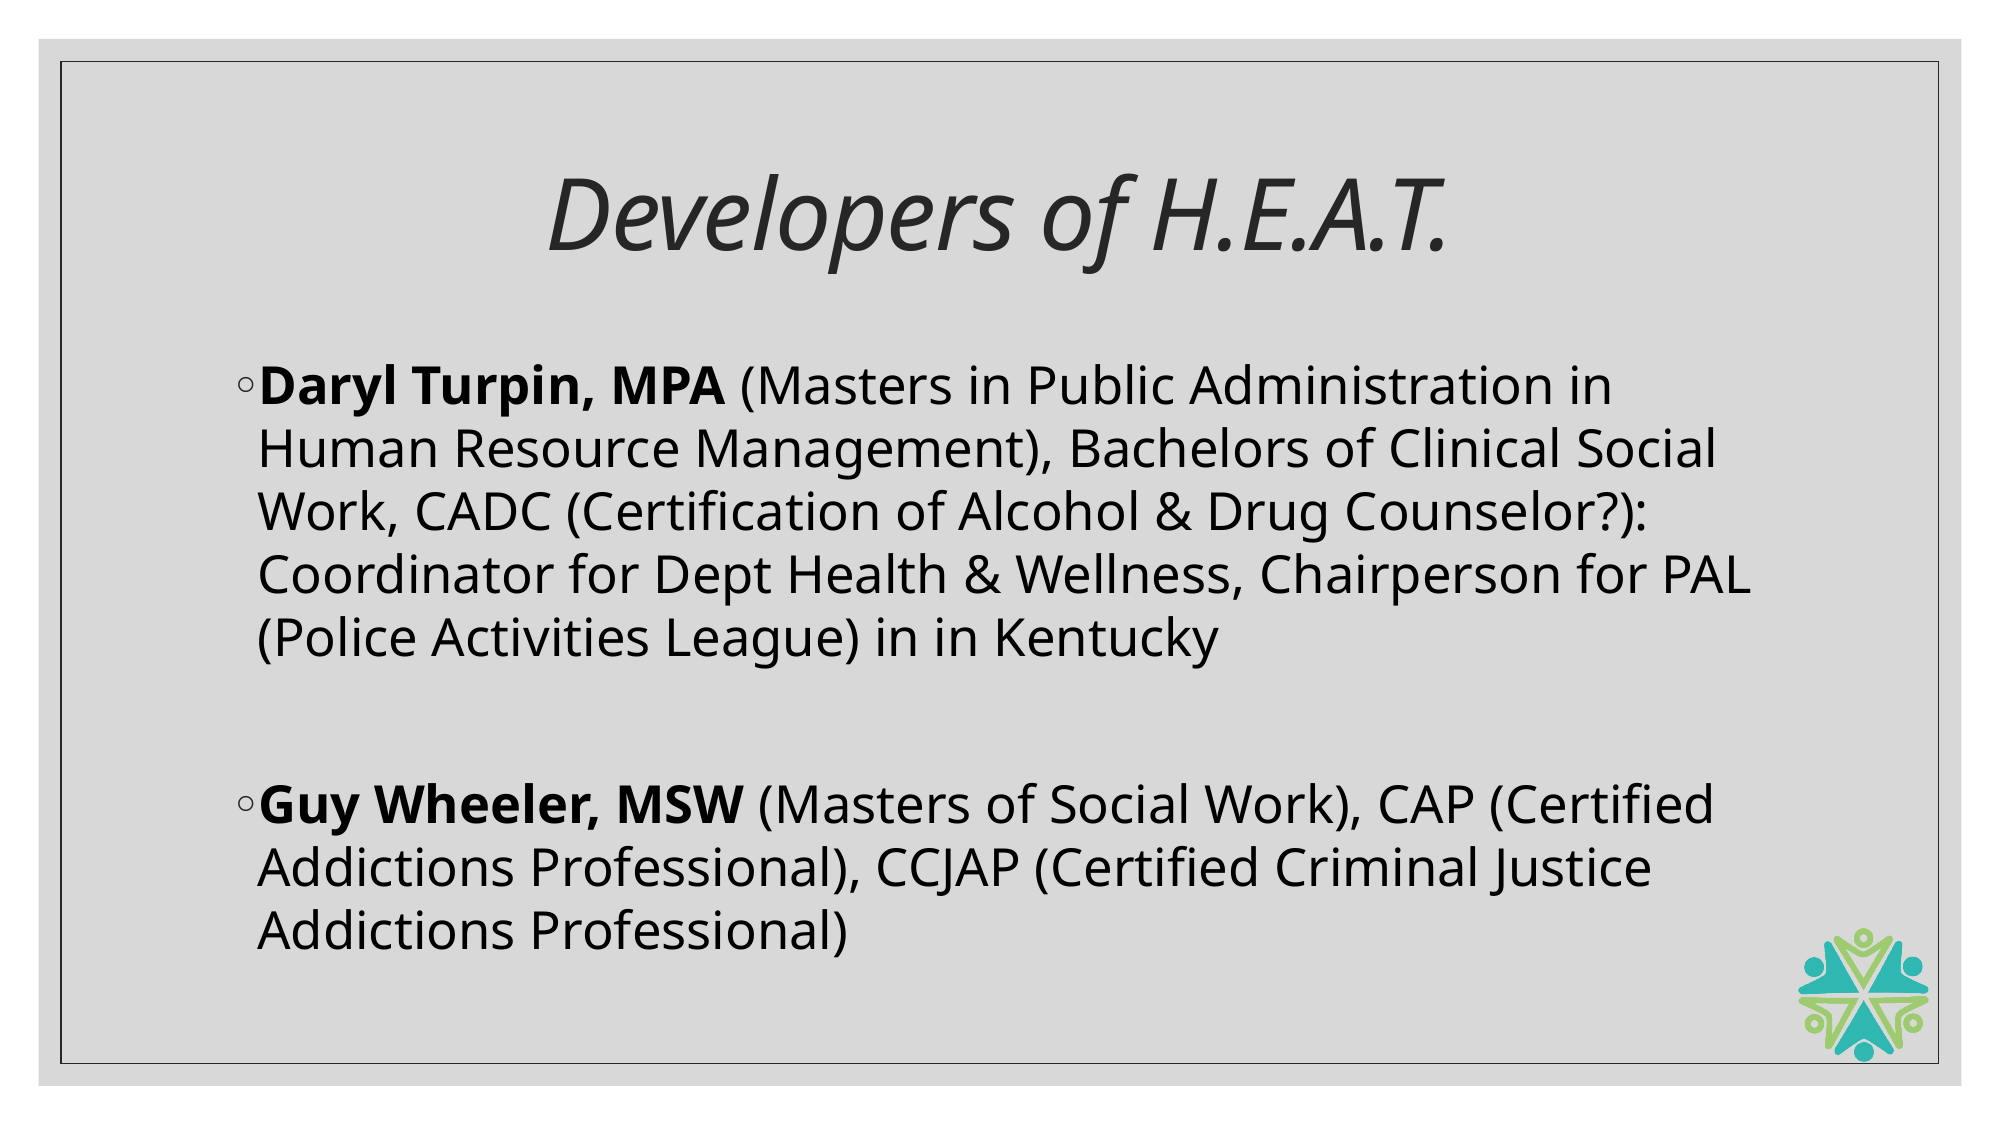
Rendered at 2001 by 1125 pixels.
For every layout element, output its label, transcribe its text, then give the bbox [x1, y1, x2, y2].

list Daryl Turpin, MPA (Masters in Public Administration in Human Resource Management), Bachelors of Clinical Social Work, CADC (Certification of Alcohol & Drug Counselor?): Coordinator for Dept Health & Wellness, Chairperson for PAL (Police Activities League) in in Kentucky Guy Wheeler, MSW (Masters of Social Work), CAP (Certified Addictions Professional), CCJAP (Certified Criminal Justice Addictions Professional) [174, 345, 1825, 977]
title Developers of H.E.A.T. [174, 105, 1825, 331]
picture [1798, 928, 1929, 1062]
